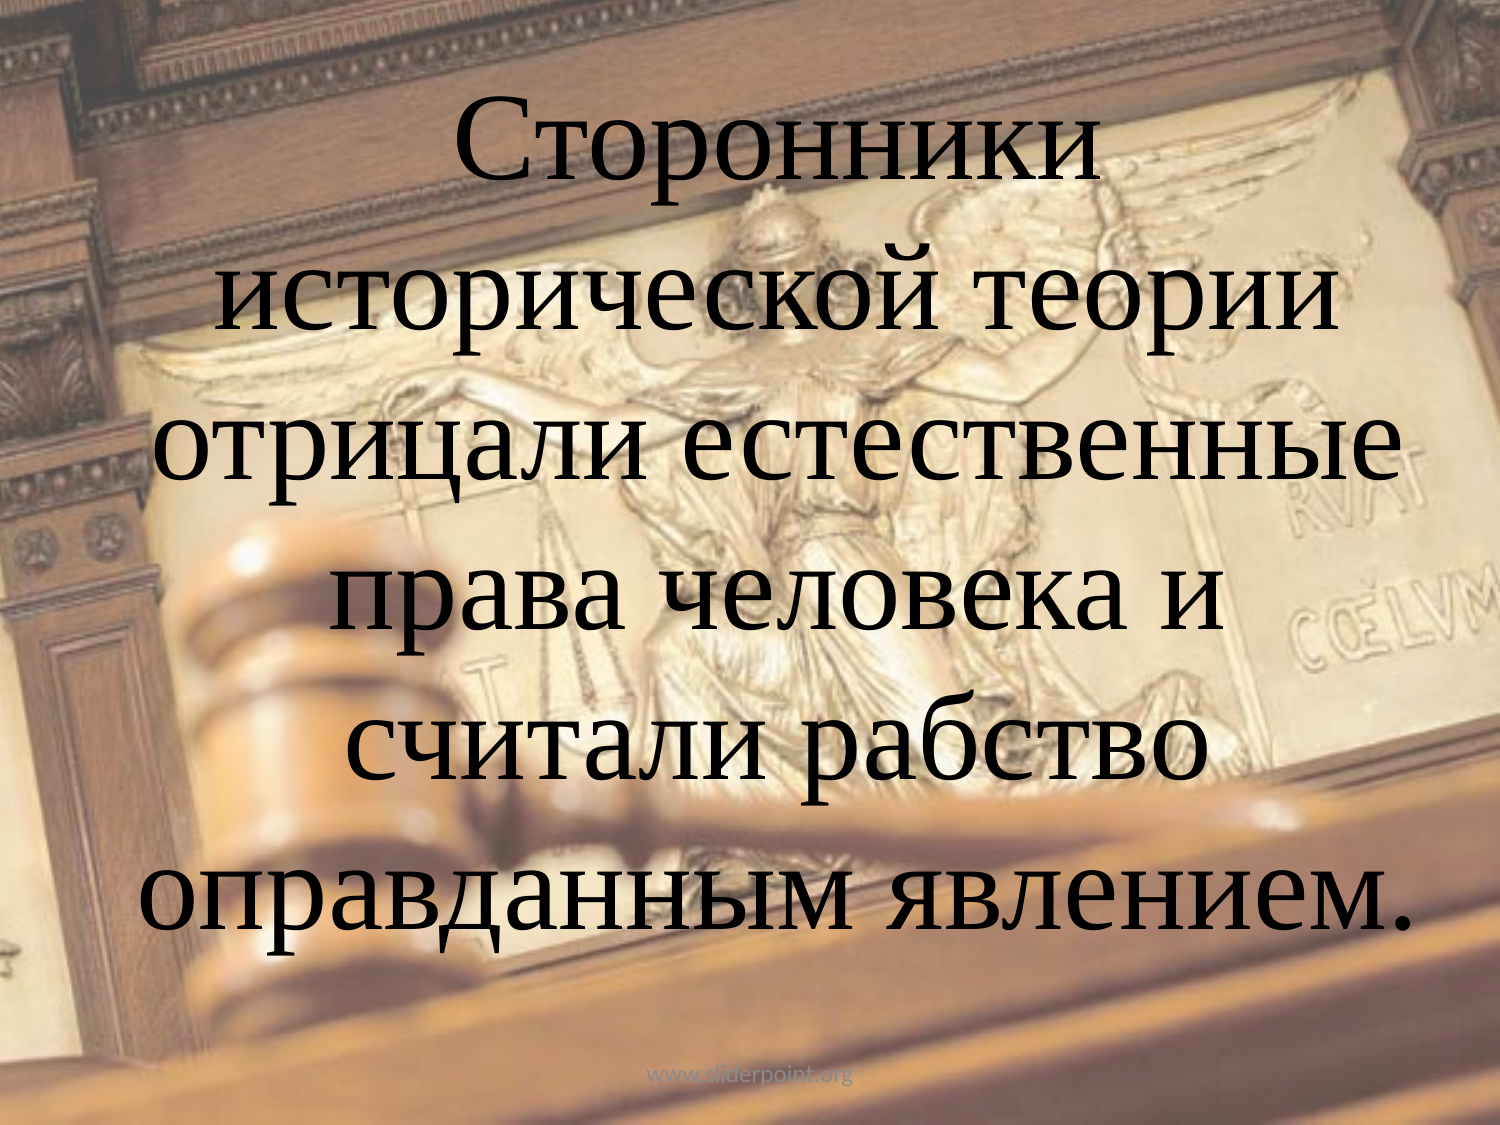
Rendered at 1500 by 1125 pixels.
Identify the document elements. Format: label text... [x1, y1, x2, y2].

list Сторонники исторической теории отрицали естественные права человека и считали рабство оправданным явлением. [35, 46, 1465, 1079]
footer www.sliderpoint.org [512, 1042, 988, 1103]
